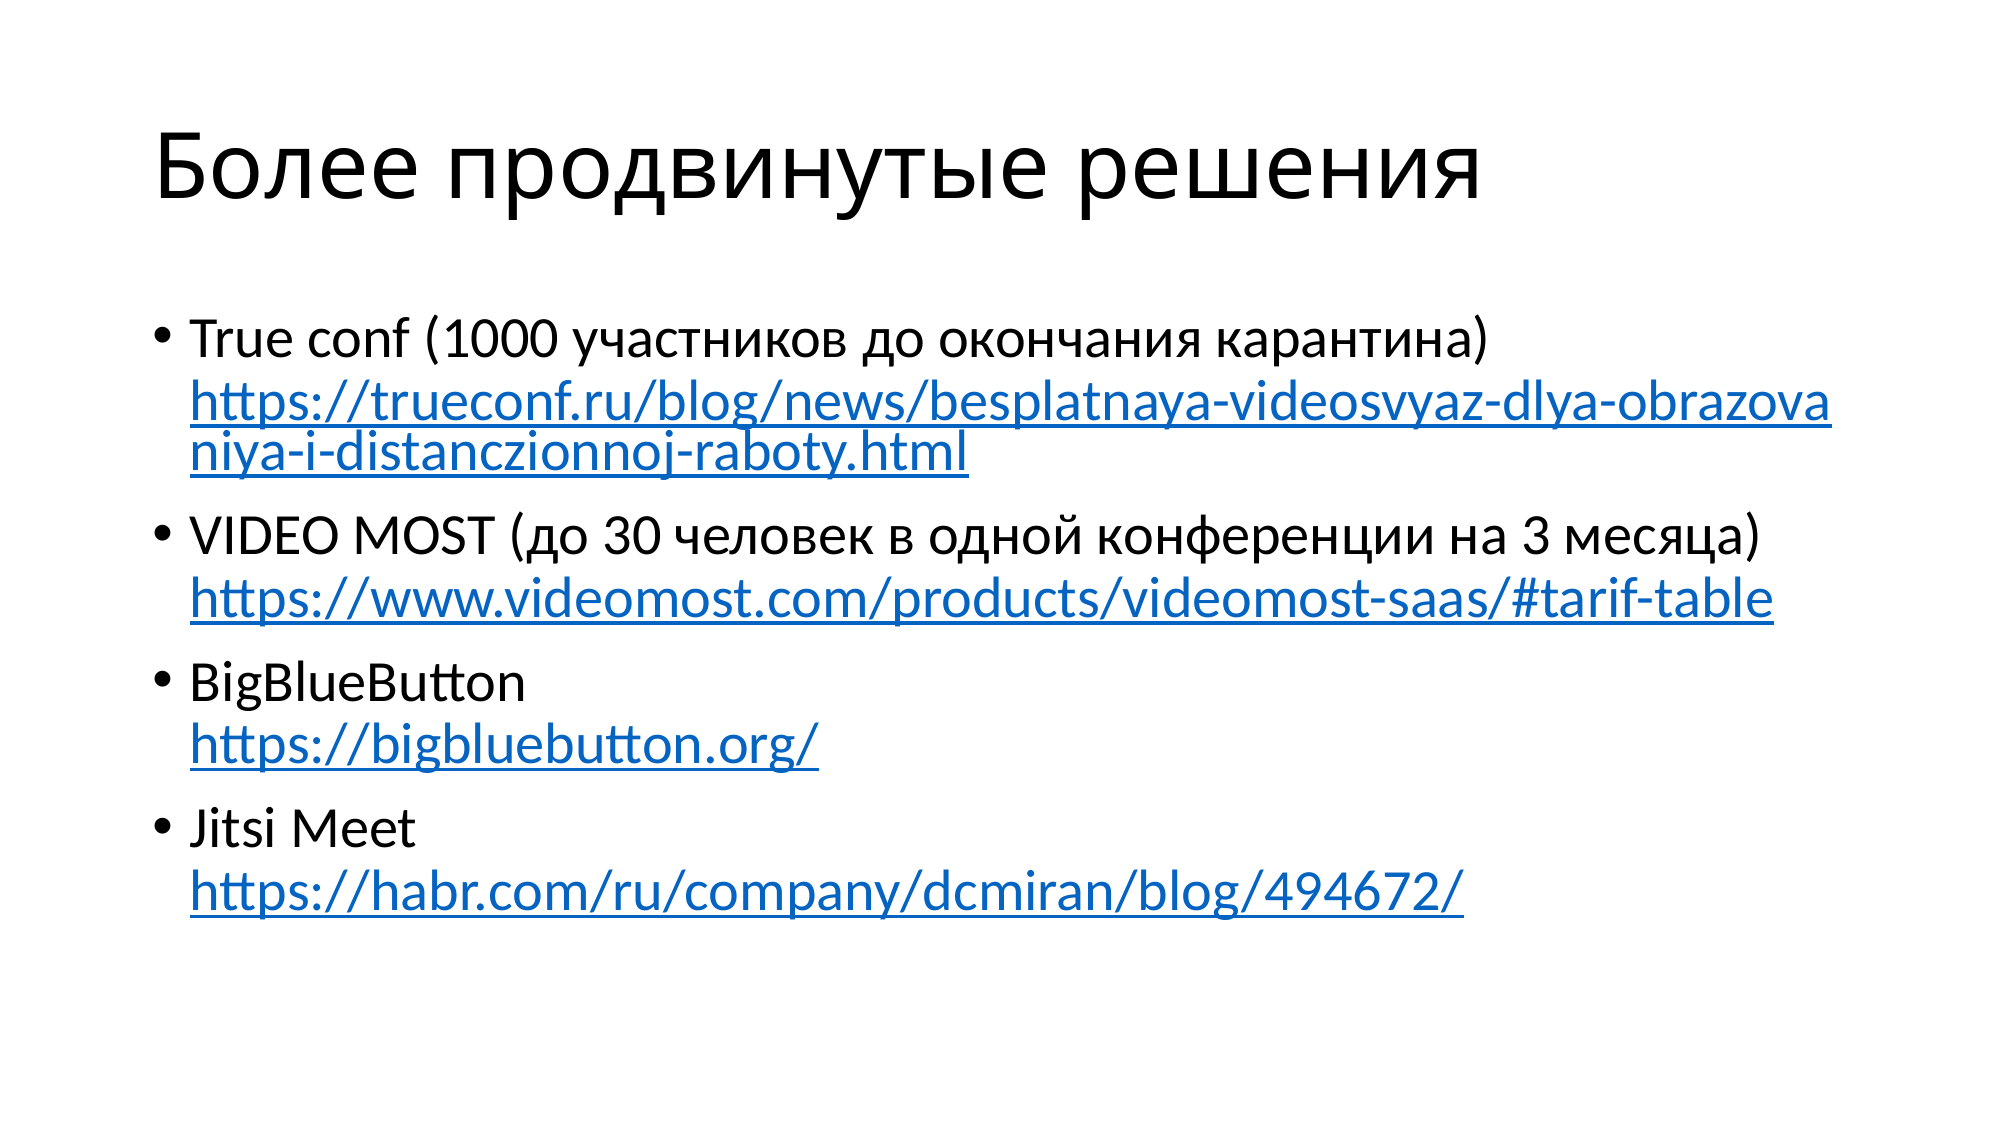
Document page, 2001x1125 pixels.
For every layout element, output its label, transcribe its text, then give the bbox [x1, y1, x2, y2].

title Более продвинутые решения [137, 59, 1863, 278]
list True conf (1000 участников до окончания карантина) https://trueconf.ru/blog/news/besplatnaya-videosvyaz-dlya-obrazovaniya-i-distanczionnoj-raboty.html VIDEO MOST (до 30 человек в одной конференции на 3 месяца) https://www.videomost.com/products/videomost-saas/#tarif-table BigBlueButton https://bigbluebutton.org/ Jitsi Meet https://habr.com/ru/company/dcmiran/blog/494672/ [137, 299, 1863, 1014]
